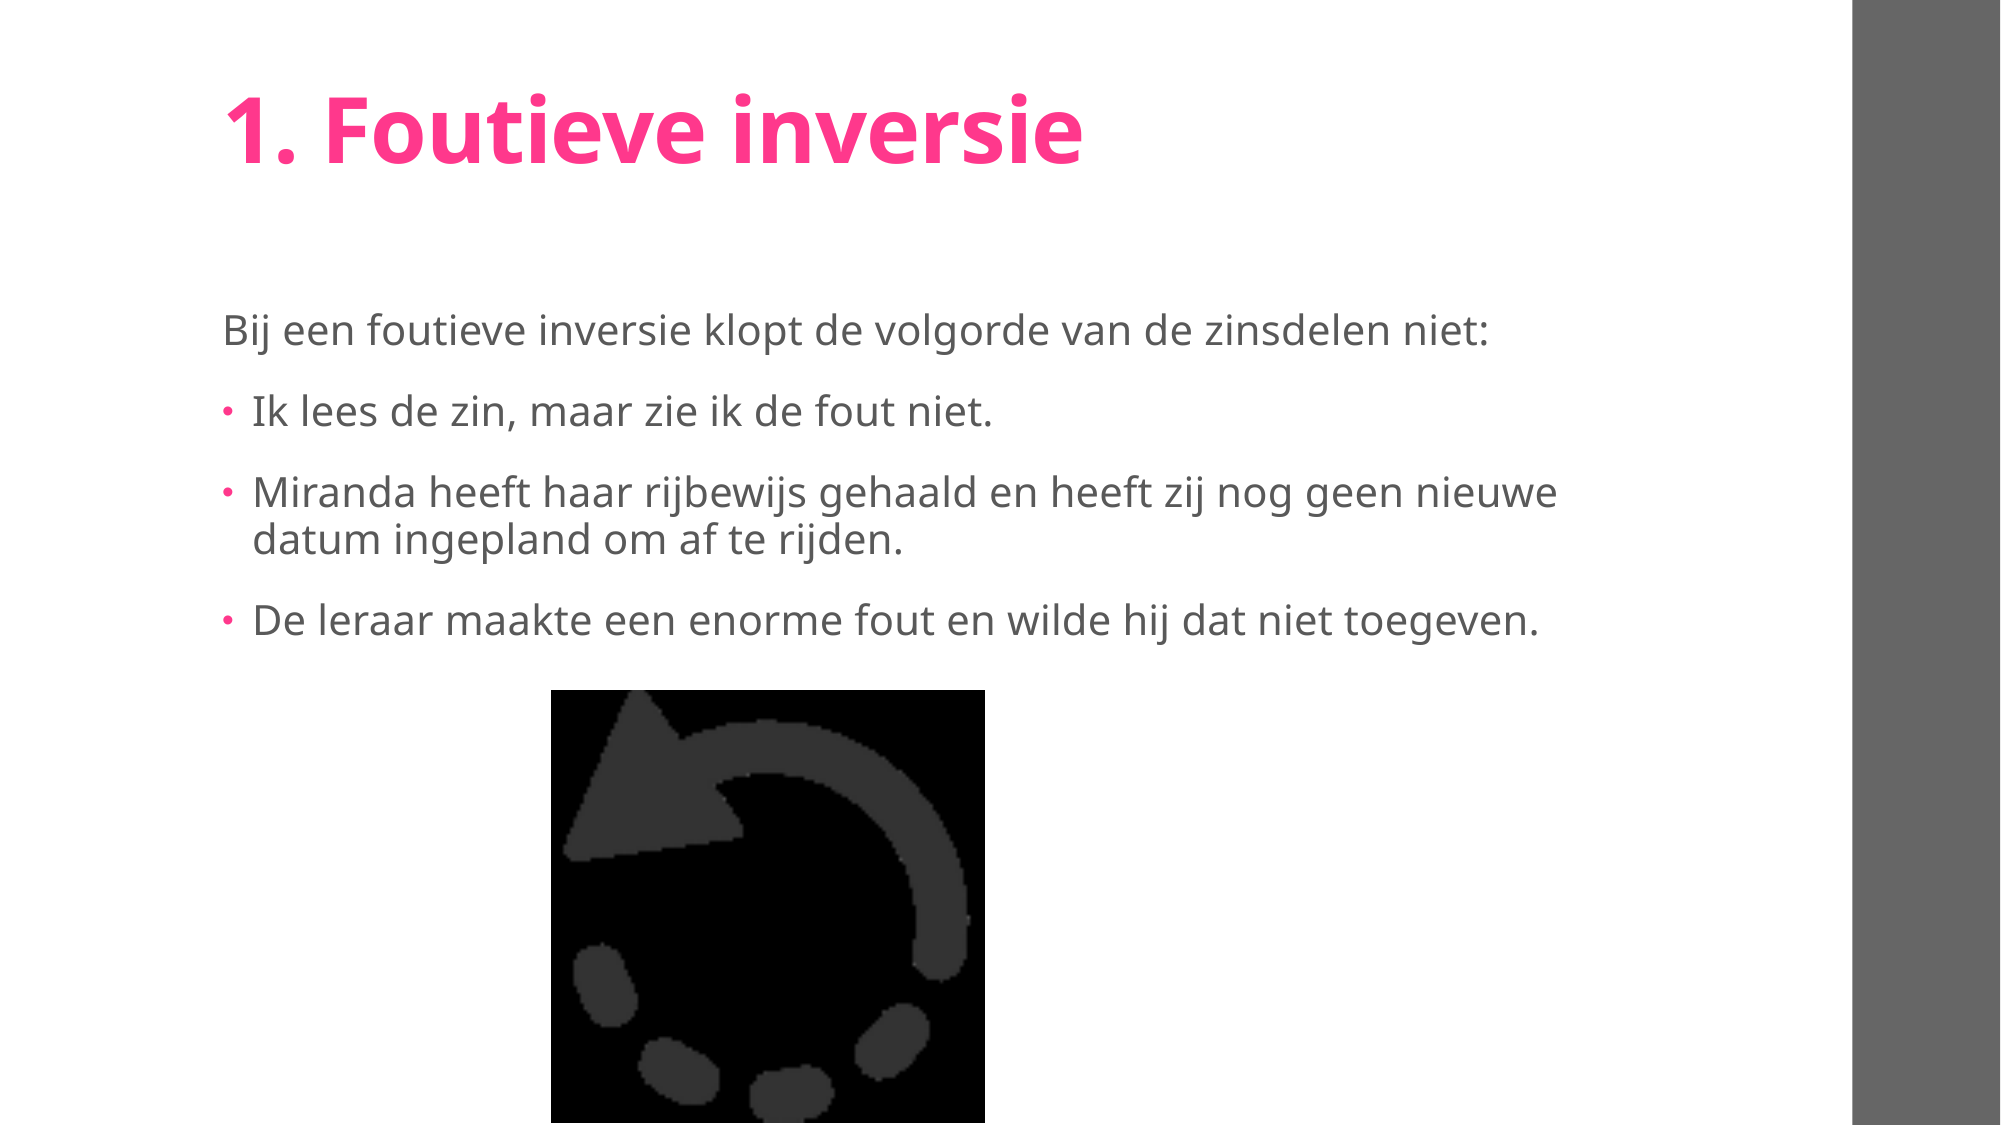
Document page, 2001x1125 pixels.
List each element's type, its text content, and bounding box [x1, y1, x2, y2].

picture [551, 690, 985, 1124]
list Bij een foutieve inversie klopt de volgorde van de zinsdelen niet: Ik lees de zin, maar zie ik de fout niet. Miranda heeft haar rijbewijs gehaald en heeft zij nog geen nieuwe datum ingepland om af te rijden. De leraar maakte een enorme fout en wilde hij dat niet toegeven. [206, 299, 1617, 1014]
title 1. Foutieve inversie [206, 0, 1797, 191]
